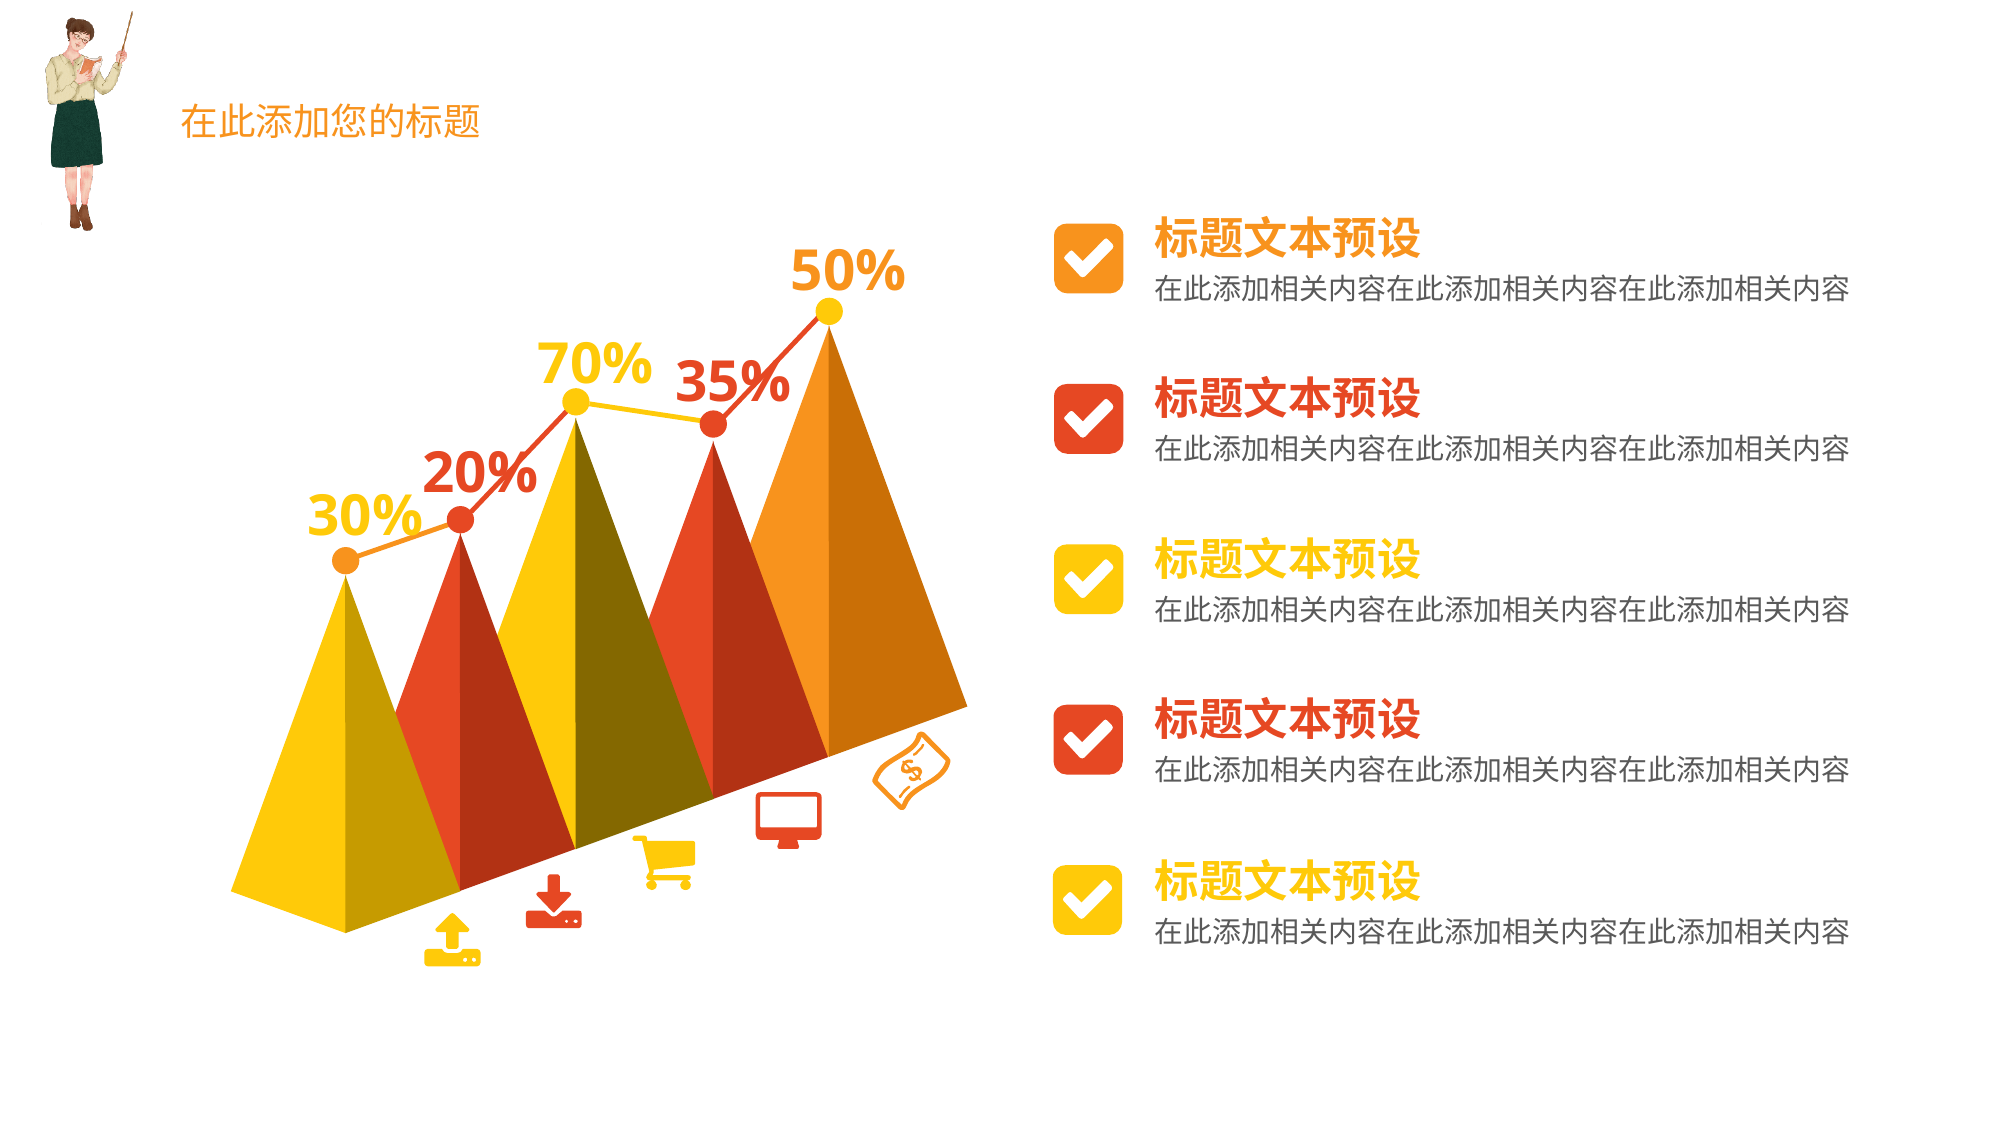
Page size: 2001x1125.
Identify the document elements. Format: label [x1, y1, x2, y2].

picture [41, 11, 133, 231]
text_box [284, 225, 951, 967]
text_box [1052, 209, 1853, 950]
